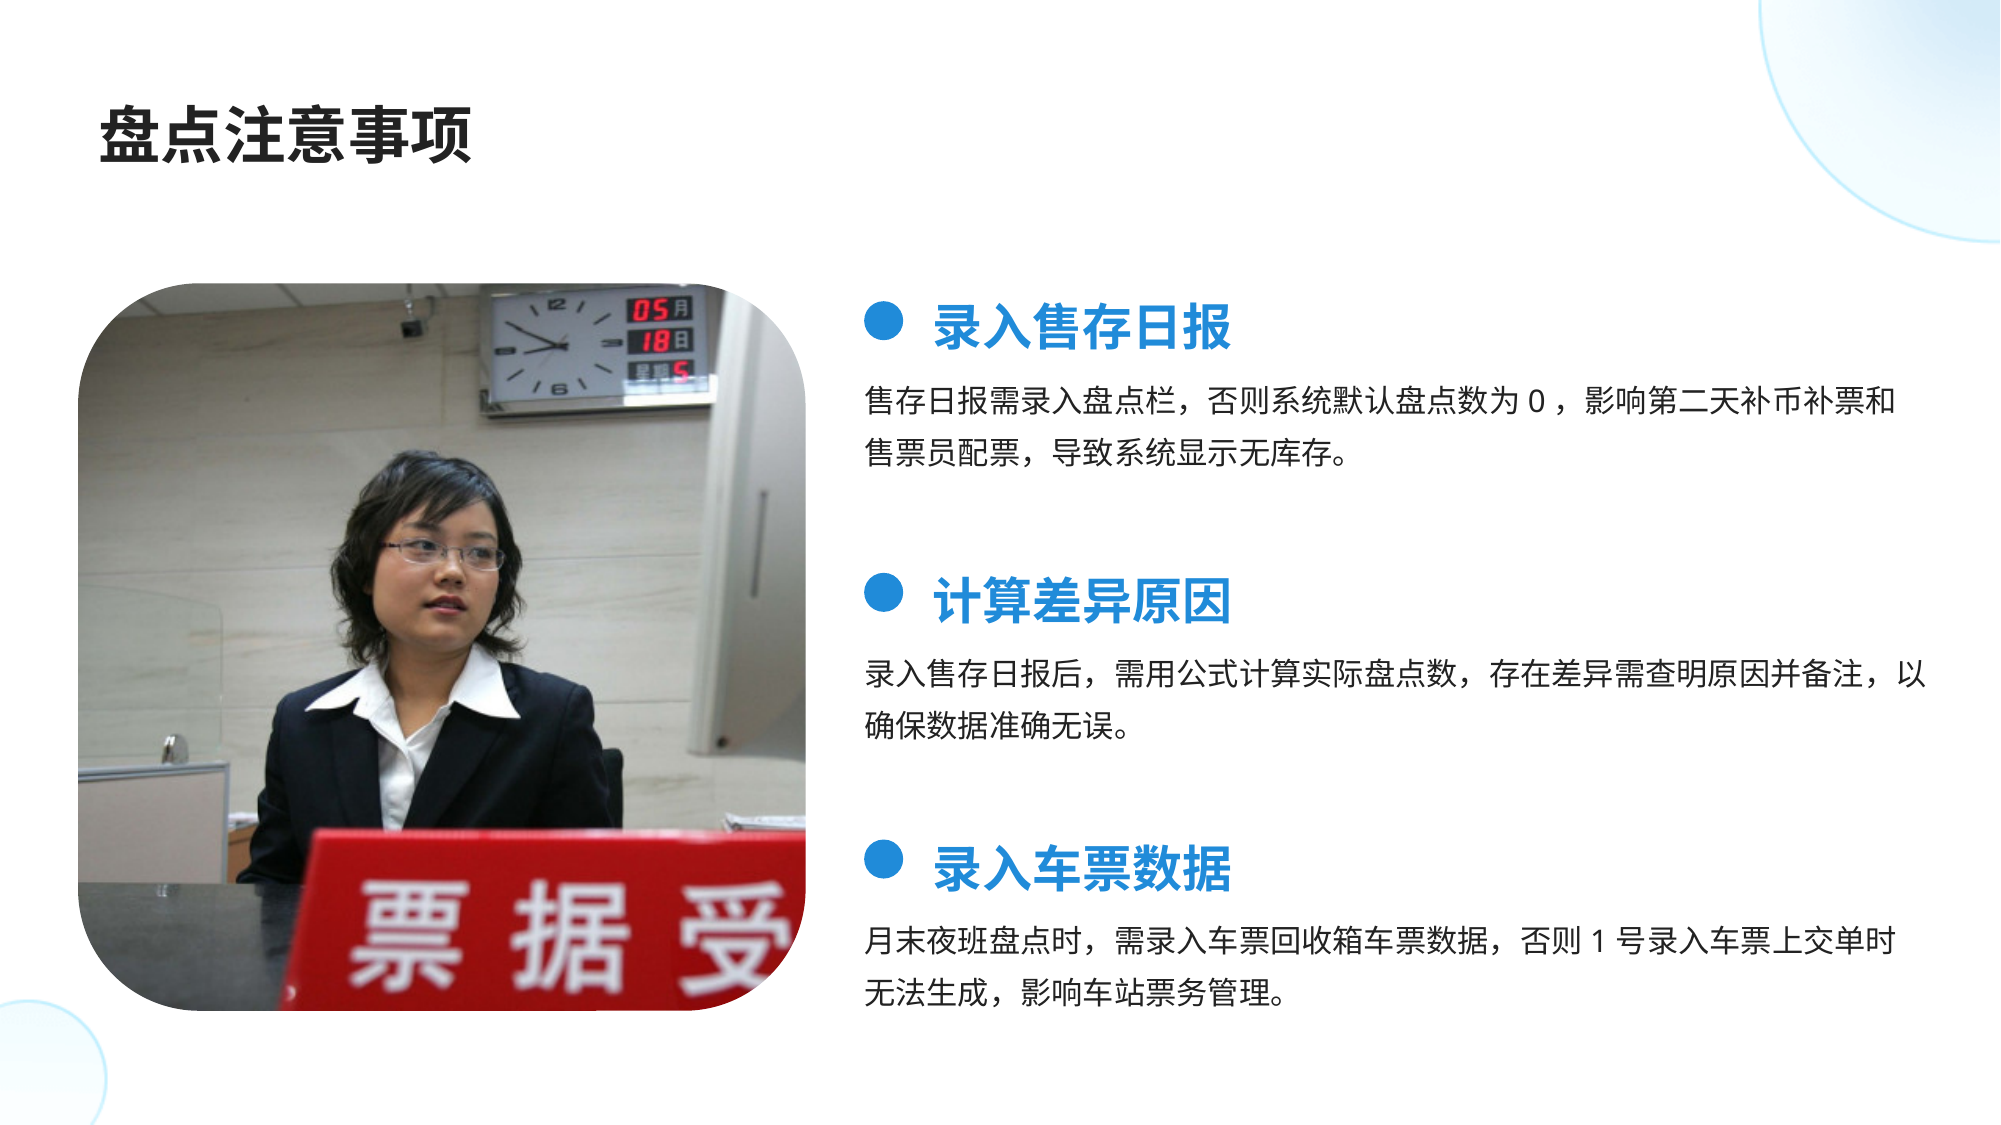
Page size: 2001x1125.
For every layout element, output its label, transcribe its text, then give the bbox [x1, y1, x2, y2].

text_box 计算差异原因 [912, 535, 1897, 639]
text_box 盘点注意事项 [78, 43, 1922, 194]
text_box 录入售存日报 [912, 266, 1897, 366]
text_box 月末夜班盘点时，需录入车票回收箱车票数据，否则1号录入车票上交单时无法生成，影响车站票务管理。 [864, 906, 1927, 1057]
text_box 录入售存日报后，需用公式计算实际盘点数，存在差异需查明原因并备注，以确保数据准确无误。 [864, 639, 1927, 790]
text_box [864, 301, 904, 341]
text_box [864, 572, 904, 612]
picture [0, 0, 2001, 1125]
text_box [864, 839, 904, 879]
text_box 录入车票数据 [912, 800, 1897, 906]
text_box 售存日报需录入盘点栏，否则系统默认盘点数为0，影响第二天补币补票和售票员配票，导致系统显示无库存。 [864, 366, 1927, 517]
